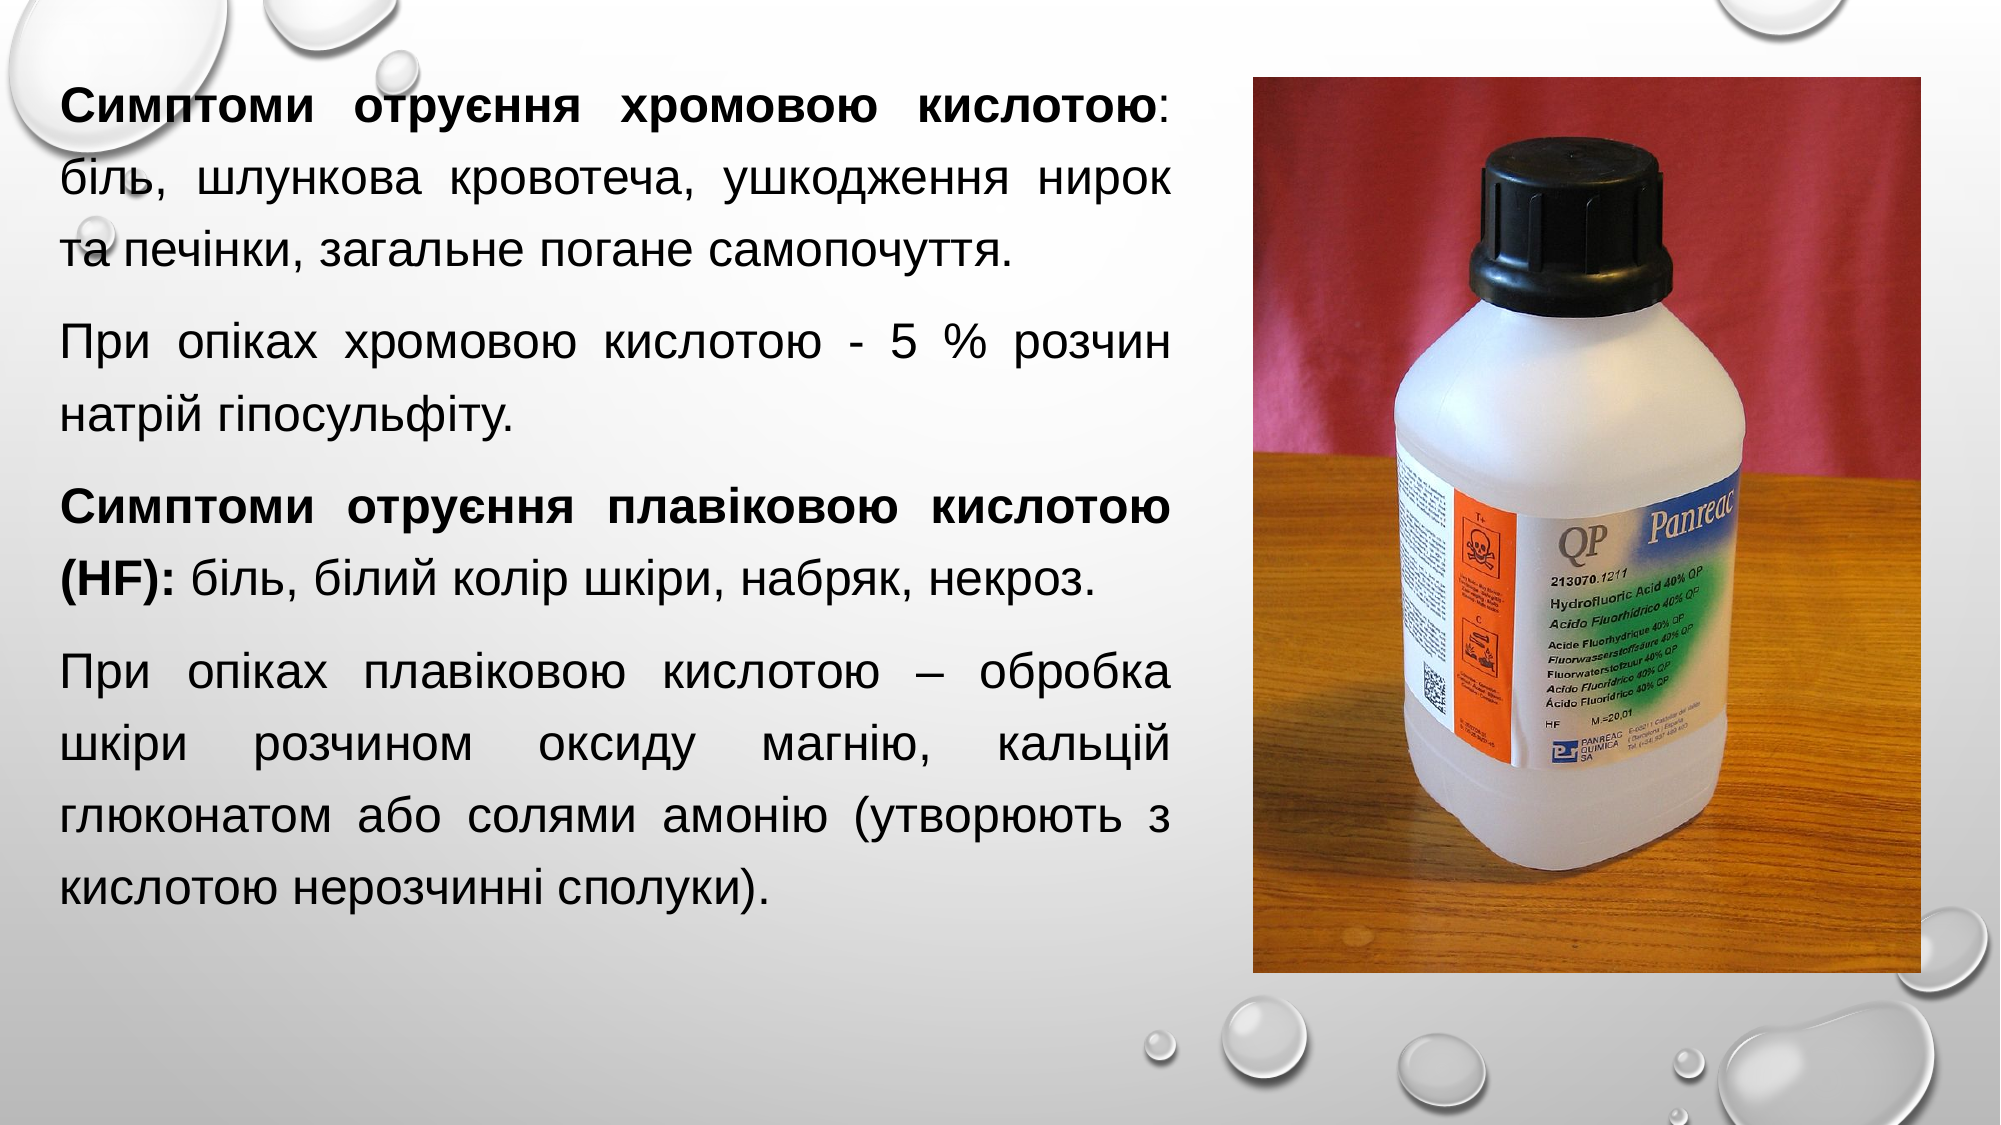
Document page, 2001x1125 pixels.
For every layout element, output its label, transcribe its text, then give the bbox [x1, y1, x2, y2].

picture [0, 0, 2000, 1125]
list Симптоми отруєння хромовою кислотою: біль, шлункова кровотеча, ушкодження нирок та печінки, загальне погане самопочуття. При опіках хромовою кислотою - 5 % розчин натрій гіпосульфіту. Симптоми отруєння плавіковою кислотою (НF): біль, білий колір шкіри, набряк, некроз. При опіках плавіковою кислотою – обробка шкіри розчином оксиду магнію, кальцій глюконатом або солями амонію (утворюють з кислотою нерозчинні сполуки). [44, 52, 1187, 1065]
